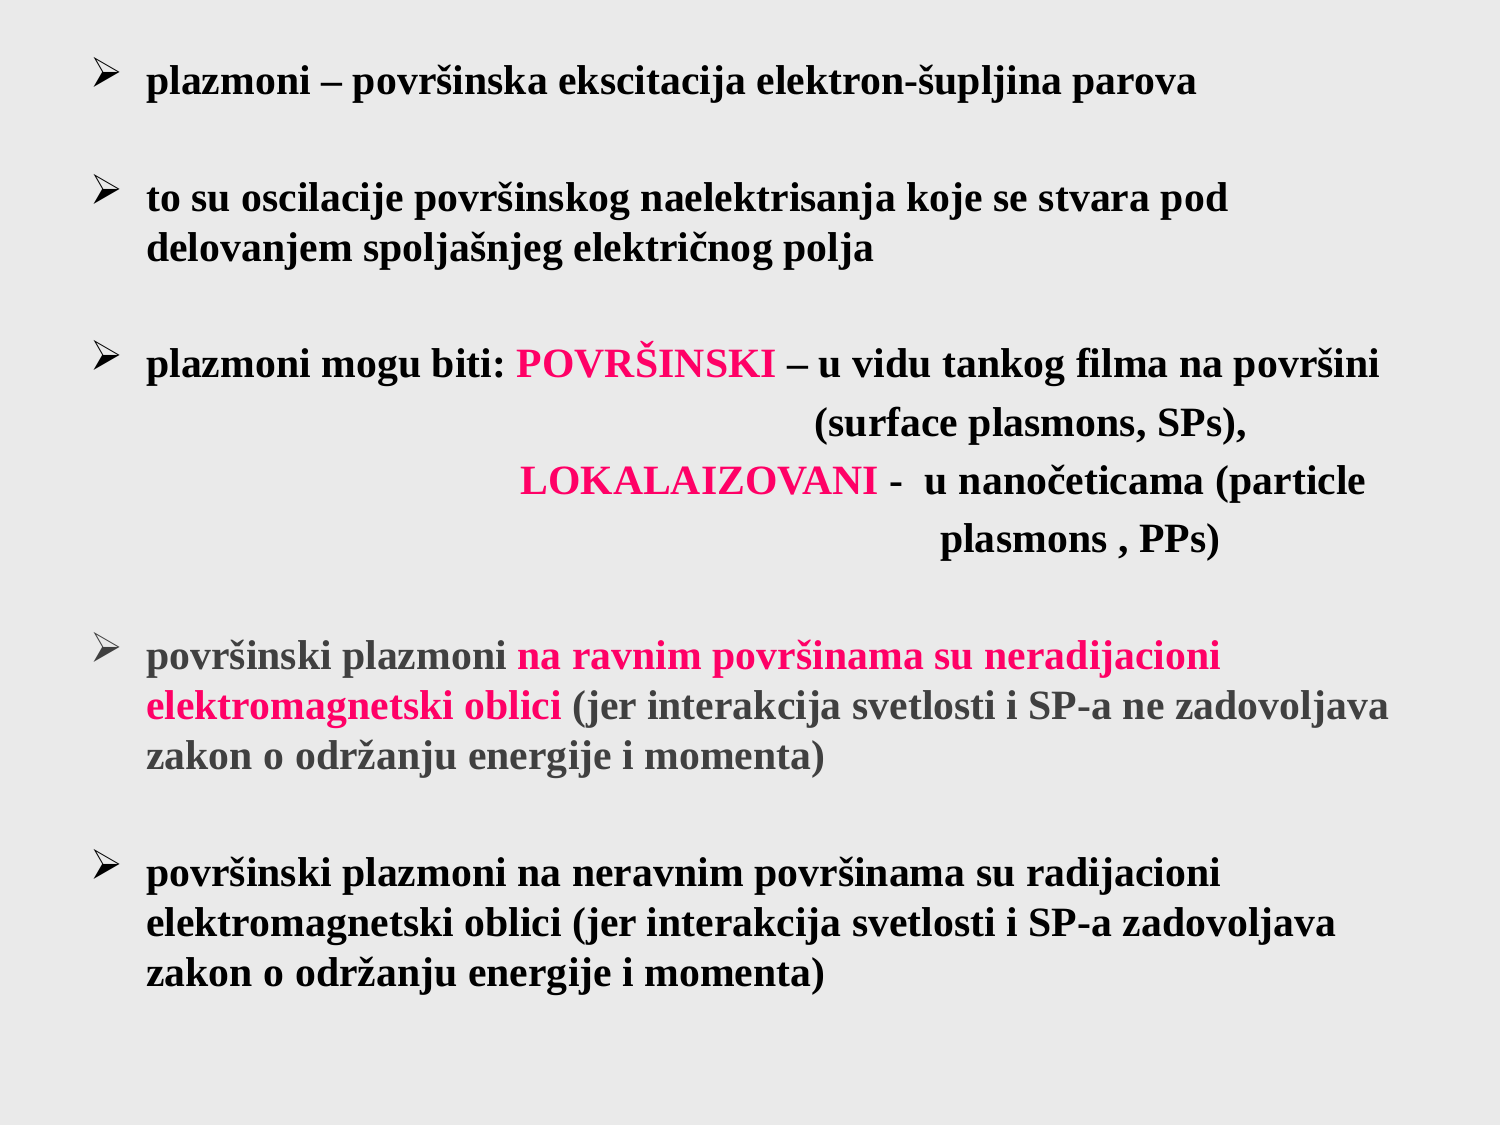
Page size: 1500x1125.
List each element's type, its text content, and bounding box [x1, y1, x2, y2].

list plazmoni – površinska ekscitacija elektron-šupljina parova to su oscilacije površinskog naelektrisanja koje se stvara pod delovanjem spoljašnjeg električnog polja plazmoni mogu biti: POVRŠINSKI – u vidu tankog filma na površini (surface plasmons, SPs), LOKALAIZOVANI - u nanočeticama (particle plasmons , PPs) površinski plazmoni na ravnim površinama su neradijacioni elektromagnetski oblici (jer interakcija svetlosti i SP-a ne zadovoljava zakon o održanju energije i momenta) površinski plazmoni na neravnim površinama su radijacioni elektromagnetski oblici (jer interakcija svetlosti i SP-a zadovoljava zakon o održanju energije i momenta) [75, 45, 1450, 1005]
